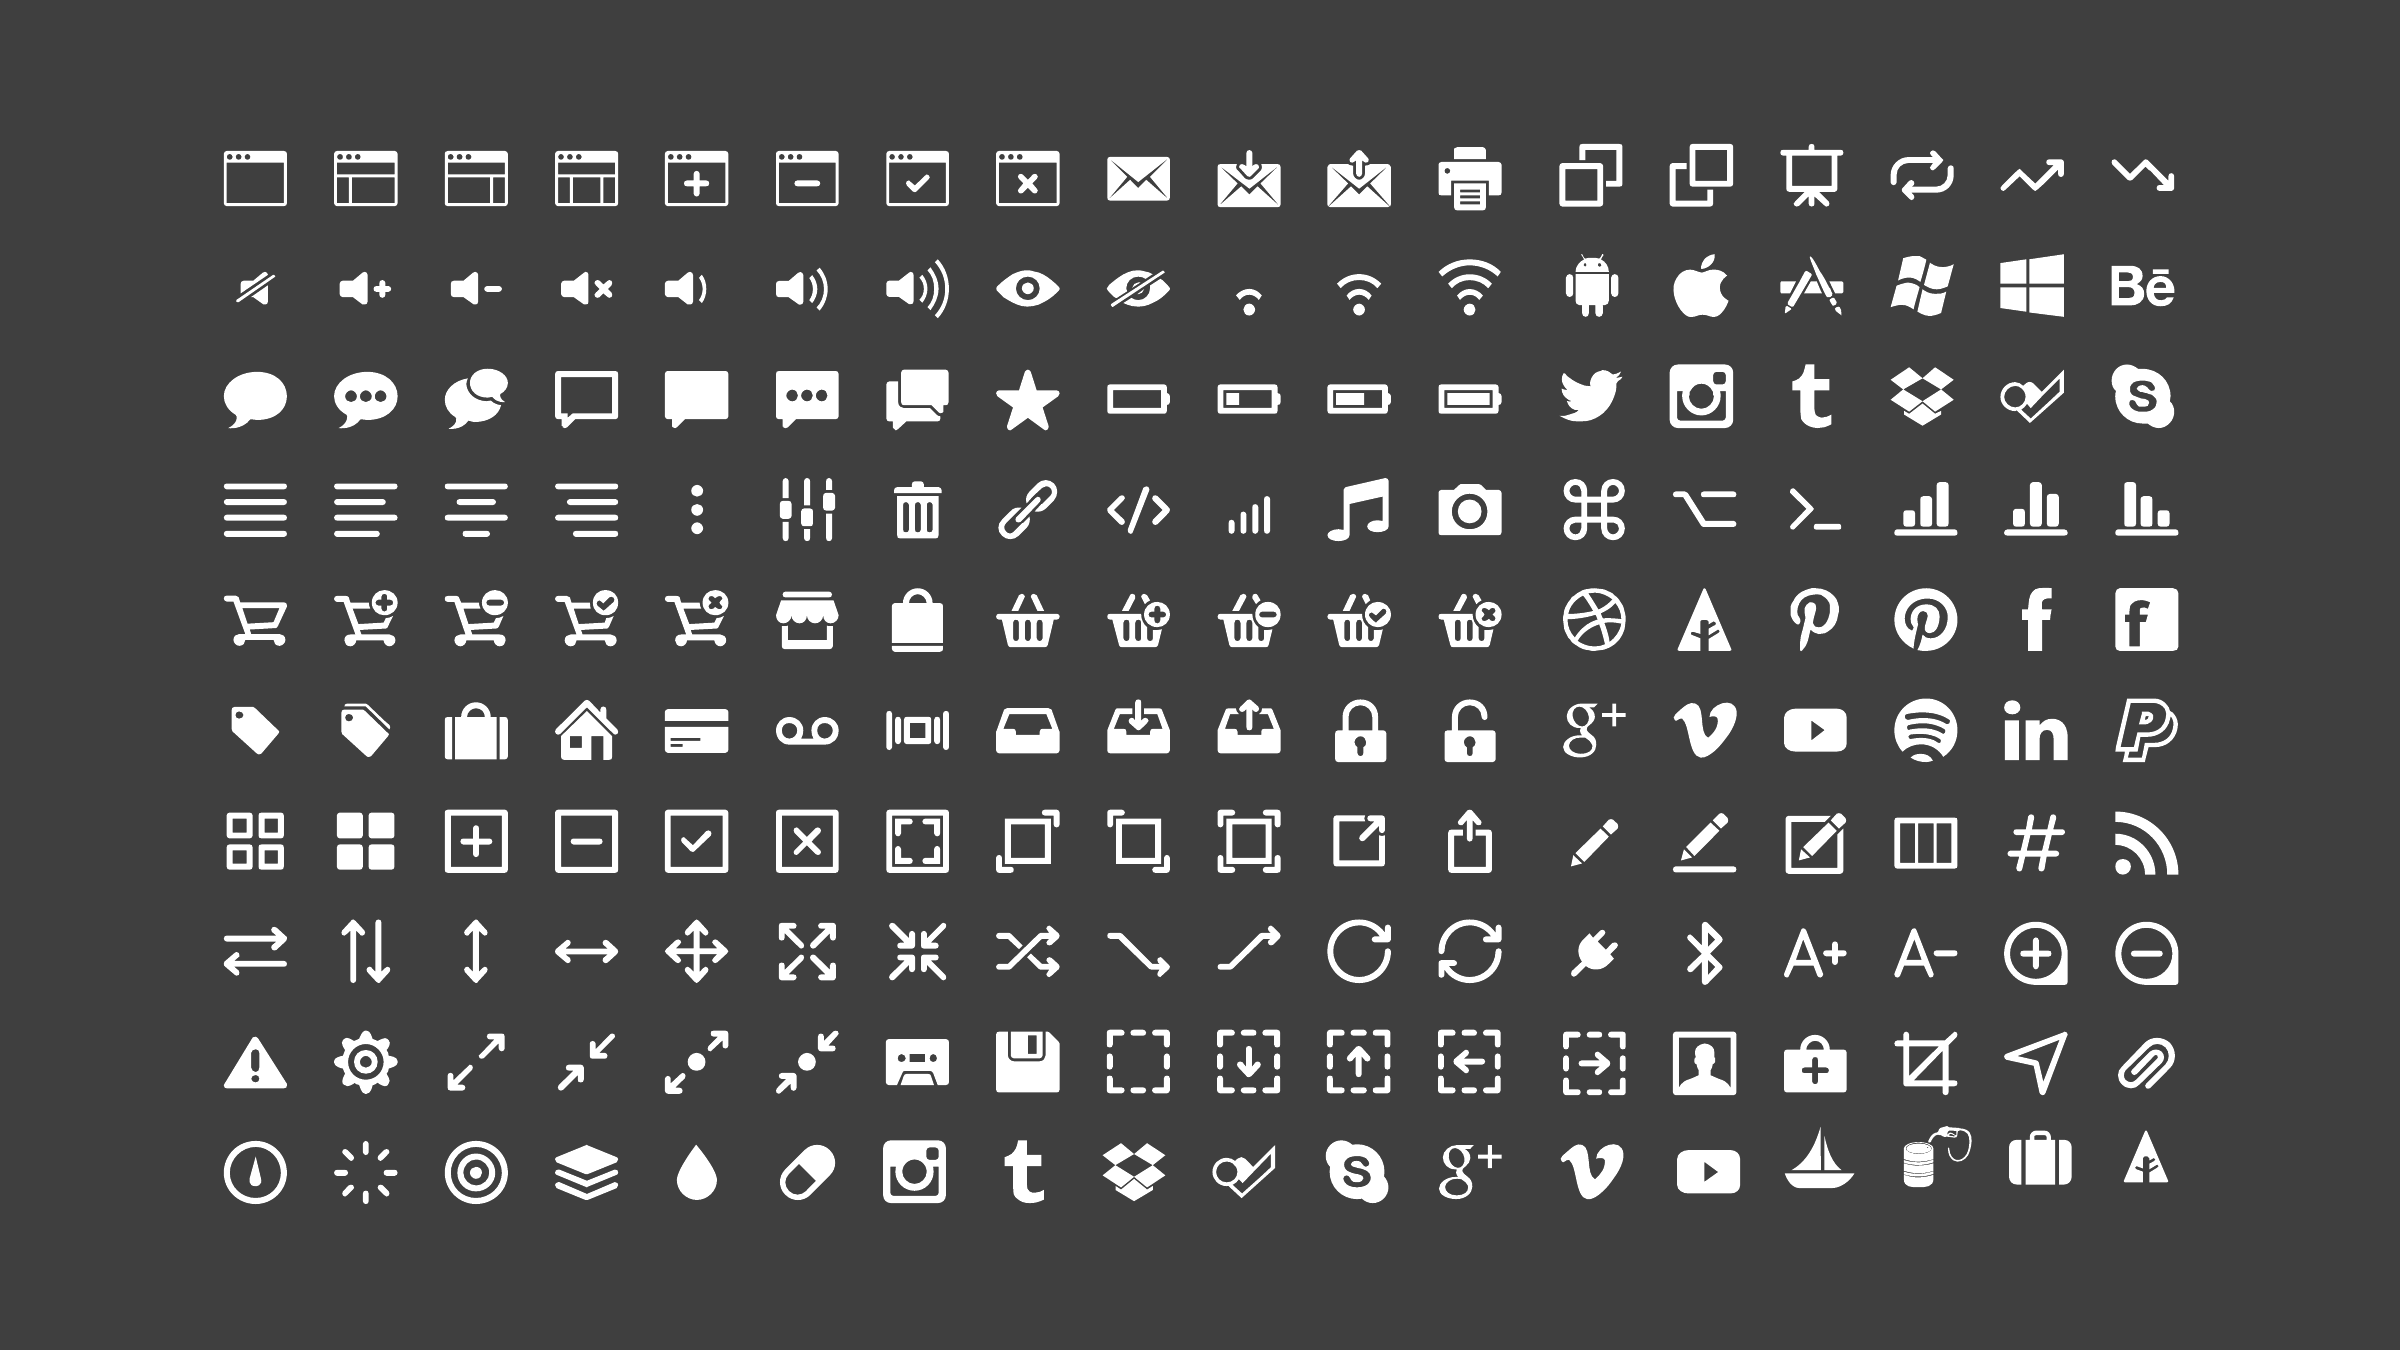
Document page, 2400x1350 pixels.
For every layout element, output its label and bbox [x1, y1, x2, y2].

text_box [2004, 1031, 2068, 1096]
text_box [804, 477, 811, 506]
text_box [996, 270, 1060, 307]
text_box [1372, 1075, 1391, 1094]
text_box [341, 709, 389, 757]
text_box [1004, 818, 1051, 864]
text_box [1217, 1029, 1235, 1048]
text_box [810, 922, 836, 949]
text_box [779, 500, 792, 519]
text_box [1791, 1126, 1821, 1171]
text_box [555, 809, 619, 873]
text_box [891, 645, 943, 652]
text_box [2111, 364, 2175, 429]
text_box [250, 285, 268, 305]
text_box [1337, 274, 1382, 289]
text_box [1333, 815, 1385, 867]
text_box [782, 477, 789, 499]
text_box [334, 1169, 349, 1176]
text_box [223, 926, 287, 951]
text_box [368, 844, 395, 870]
text_box [1680, 849, 1693, 861]
text_box [776, 717, 839, 745]
text_box [1453, 1049, 1486, 1074]
text_box [444, 1140, 508, 1205]
text_box [996, 1031, 1060, 1093]
text_box [1349, 150, 1369, 177]
text_box [1686, 822, 1720, 856]
text_box [1673, 269, 1729, 317]
text_box [1823, 941, 1847, 966]
text_box [779, 1144, 836, 1201]
text_box [1102, 1143, 1166, 1202]
text_box [809, 275, 818, 304]
text_box [342, 1149, 355, 1161]
text_box [236, 274, 276, 303]
text_box [1163, 1053, 1170, 1070]
text_box [373, 280, 392, 298]
text_box [334, 150, 398, 207]
text_box [1107, 809, 1125, 828]
text_box [1327, 164, 1391, 208]
text_box [1239, 150, 1260, 177]
text_box [1608, 1031, 1626, 1050]
text_box [1448, 274, 1492, 289]
text_box [1478, 1145, 1502, 1169]
text_box [664, 595, 727, 647]
text_box [1346, 1046, 1371, 1078]
text_box [1559, 370, 1623, 422]
text_box [1232, 593, 1247, 611]
text_box [1107, 708, 1170, 754]
text_box [1342, 593, 1357, 611]
text_box [1239, 699, 1260, 731]
text_box [462, 530, 491, 537]
text_box [996, 708, 1060, 754]
text_box [817, 1030, 839, 1052]
text_box [572, 530, 619, 537]
text_box [1255, 601, 1281, 628]
text_box [1128, 699, 1149, 731]
text_box [1217, 1075, 1235, 1094]
text_box [886, 381, 941, 431]
text_box [1448, 829, 1492, 873]
text_box [1563, 1055, 1569, 1072]
text_box [377, 1149, 390, 1161]
text_box [481, 590, 508, 616]
text_box [1236, 288, 1262, 300]
text_box [1438, 919, 1502, 955]
text_box [901, 369, 949, 414]
text_box [223, 371, 287, 429]
text_box [801, 508, 813, 527]
text_box [823, 492, 836, 511]
text_box [1116, 818, 1162, 864]
text_box [1575, 274, 1609, 317]
text_box [1004, 1140, 1044, 1204]
text_box [484, 286, 502, 292]
text_box [368, 812, 395, 839]
text_box [223, 1140, 287, 1205]
text_box [1784, 928, 1824, 978]
text_box [334, 530, 380, 537]
text_box [1217, 854, 1236, 873]
text_box [1608, 1077, 1626, 1096]
text_box [1152, 495, 1170, 525]
text_box [1784, 1034, 1847, 1093]
text_box [344, 703, 391, 730]
text_box [444, 483, 508, 490]
text_box [1472, 593, 1482, 605]
text_box [555, 939, 619, 964]
text_box [444, 717, 453, 760]
text_box [1041, 809, 1060, 828]
text_box [1152, 854, 1170, 873]
text_box [1894, 817, 1958, 869]
text_box [1586, 1031, 1603, 1038]
text_box [1372, 1029, 1391, 1048]
text_box [664, 1072, 686, 1094]
text_box [555, 1169, 619, 1188]
text_box [778, 954, 805, 981]
text_box [897, 496, 939, 539]
text_box [1933, 950, 1958, 957]
text_box [1326, 1075, 1345, 1094]
text_box [450, 271, 479, 305]
text_box [334, 595, 396, 647]
text_box [1228, 519, 1235, 534]
text_box [2146, 276, 2175, 307]
text_box [1127, 486, 1150, 534]
text_box [676, 1144, 717, 1200]
text_box [1438, 1029, 1456, 1048]
text_box [1107, 156, 1170, 201]
text_box [566, 499, 619, 506]
text_box [223, 1036, 287, 1089]
text_box [1461, 1029, 1478, 1036]
text_box [1217, 613, 1273, 648]
text_box [1571, 929, 1619, 977]
text_box [1384, 1053, 1391, 1070]
text_box [891, 588, 943, 643]
text_box [1438, 1075, 1456, 1094]
text_box [1563, 1031, 1581, 1050]
text_box [782, 521, 789, 542]
text_box [1830, 813, 1847, 829]
text_box [1274, 1053, 1281, 1070]
text_box [444, 595, 506, 647]
text_box [1350, 1087, 1367, 1094]
text_box [664, 809, 729, 873]
text_box [1262, 1075, 1281, 1094]
text_box [1243, 303, 1256, 316]
text_box [1475, 601, 1502, 628]
text_box [2007, 814, 2066, 872]
text_box [223, 514, 287, 521]
text_box [996, 854, 1014, 873]
text_box [223, 951, 287, 976]
text_box [776, 1072, 797, 1094]
text_box [1894, 1031, 1958, 1096]
text_box [1152, 1029, 1170, 1048]
text_box [1494, 1053, 1501, 1070]
text_box [1237, 1046, 1261, 1078]
text_box [1262, 1029, 1281, 1048]
text_box [702, 590, 729, 616]
text_box [664, 919, 729, 984]
text_box [1106, 1029, 1125, 1048]
text_box [776, 600, 839, 624]
text_box [1677, 1150, 1741, 1194]
text_box [1901, 165, 1954, 201]
text_box [886, 710, 893, 751]
text_box [223, 595, 287, 646]
text_box [258, 844, 284, 870]
text_box [561, 271, 589, 305]
text_box [691, 522, 704, 535]
text_box [1240, 1029, 1257, 1036]
text_box [1917, 289, 1947, 316]
text_box [1353, 303, 1365, 316]
text_box [555, 595, 617, 647]
text_box [1262, 854, 1281, 873]
text_box [1144, 601, 1170, 628]
text_box [921, 954, 947, 981]
text_box [456, 499, 497, 506]
text_box [1438, 948, 1502, 984]
text_box [1438, 1145, 1474, 1200]
text_box [776, 809, 839, 873]
text_box [589, 1033, 616, 1059]
text_box [1890, 150, 1944, 186]
text_box [1563, 1077, 1581, 1096]
text_box [1890, 282, 1920, 310]
text_box [469, 368, 508, 403]
text_box [223, 499, 287, 506]
text_box [1890, 367, 1954, 426]
text_box [927, 267, 939, 311]
text_box [339, 271, 368, 305]
text_box [1559, 163, 1604, 207]
text_box [1669, 364, 1734, 429]
text_box [1565, 274, 1574, 297]
text_box [334, 514, 398, 521]
text_box [1578, 1051, 1611, 1076]
text_box [2000, 369, 2064, 423]
text_box [1924, 262, 1954, 290]
text_box [1240, 1087, 1257, 1094]
text_box [1454, 183, 1486, 211]
text_box [334, 1030, 398, 1094]
text_box [798, 1052, 816, 1071]
text_box [1701, 254, 1715, 269]
text_box [1217, 1053, 1224, 1070]
text_box [1438, 161, 1502, 196]
text_box [1217, 809, 1236, 828]
text_box [334, 499, 386, 506]
text_box [1327, 384, 1391, 414]
text_box [499, 717, 508, 760]
text_box [782, 591, 833, 598]
text_box [885, 1039, 949, 1086]
text_box [816, 267, 828, 311]
text_box [1217, 384, 1281, 414]
text_box [1562, 478, 2180, 763]
text_box [444, 809, 508, 873]
text_box [557, 1064, 584, 1091]
text_box [1027, 953, 1060, 978]
text_box [1672, 1031, 1737, 1096]
text_box [478, 1033, 505, 1059]
text_box [2029, 254, 2064, 284]
text_box [1894, 928, 1934, 978]
text_box [555, 483, 619, 490]
text_box [2000, 287, 2027, 312]
text_box [455, 702, 497, 760]
text_box [223, 150, 287, 207]
text_box [664, 150, 729, 207]
text_box [1780, 281, 1796, 294]
text_box [826, 513, 833, 542]
text_box [919, 274, 928, 303]
text_box [1453, 593, 1467, 611]
text_box [1898, 256, 1927, 282]
text_box [1130, 1029, 1147, 1036]
text_box [1669, 163, 1714, 207]
text_box [444, 378, 502, 429]
text_box [1461, 1087, 1478, 1094]
text_box [889, 954, 916, 981]
text_box [1107, 495, 1125, 525]
text_box [996, 925, 1060, 970]
text_box [2004, 921, 2068, 985]
text_box [1780, 143, 1844, 207]
text_box [231, 706, 280, 755]
text_box [1575, 254, 1609, 272]
text_box [826, 477, 833, 490]
text_box [555, 1182, 619, 1200]
text_box [377, 1184, 390, 1197]
text_box [226, 812, 253, 839]
text_box [2029, 287, 2064, 317]
text_box [1463, 303, 1476, 316]
text_box [362, 1190, 369, 1205]
text_box [226, 844, 253, 870]
text_box [1217, 708, 1281, 754]
text_box [342, 1184, 355, 1197]
text_box [1212, 1145, 1276, 1199]
text_box [2118, 1037, 2175, 1089]
text_box [1903, 1125, 1972, 1189]
text_box [1611, 274, 1619, 297]
text_box [1438, 484, 1502, 536]
text_box [1326, 1053, 1333, 1070]
text_box [781, 625, 833, 650]
text_box [1444, 699, 1496, 763]
text_box [1252, 504, 1259, 534]
text_box [1687, 921, 1723, 985]
text_box [2111, 265, 2145, 306]
text_box [1015, 496, 1041, 523]
text_box [444, 150, 508, 207]
text_box [2115, 811, 2179, 875]
text_box [776, 272, 804, 305]
text_box [1362, 593, 1371, 605]
text_box [1792, 364, 1832, 429]
text_box [2000, 259, 2027, 284]
text_box [223, 530, 287, 537]
text_box [1829, 281, 1844, 294]
text_box [1327, 613, 1383, 648]
text_box [1454, 147, 1486, 160]
text_box [1438, 259, 1501, 277]
text_box [1672, 866, 1737, 873]
text_box [886, 809, 949, 873]
text_box [687, 1052, 706, 1071]
text_box [1011, 593, 1025, 611]
text_box [886, 271, 914, 305]
text_box [1438, 384, 1502, 414]
text_box [804, 529, 811, 542]
text_box [555, 514, 619, 521]
text_box [886, 150, 949, 207]
text_box [664, 271, 694, 305]
text_box [883, 1140, 946, 1204]
text_box [1350, 1029, 1367, 1036]
text_box [934, 716, 941, 745]
text_box [1262, 809, 1281, 828]
text_box [2009, 1139, 2022, 1185]
text_box [1107, 384, 1170, 414]
text_box [1121, 593, 1136, 611]
text_box [1106, 1053, 1113, 1070]
text_box [334, 483, 398, 490]
text_box [1335, 699, 1387, 763]
text_box [934, 259, 949, 319]
text_box [889, 922, 916, 949]
text_box [1482, 1075, 1501, 1094]
text_box [1217, 164, 1281, 208]
text_box [555, 150, 619, 207]
text_box [1141, 593, 1151, 605]
text_box [1482, 1029, 1501, 1048]
text_box [2059, 1139, 2072, 1185]
text_box [996, 150, 1060, 207]
text_box [383, 1169, 398, 1176]
text_box [1365, 601, 1391, 628]
text_box [1457, 289, 1483, 301]
text_box [1784, 256, 1837, 314]
text_box [943, 710, 949, 751]
text_box [1602, 819, 1619, 835]
text_box [691, 504, 704, 516]
text_box [1325, 1140, 1389, 1204]
text_box [1619, 1055, 1626, 1072]
text_box [444, 514, 508, 521]
text_box [2111, 159, 2175, 191]
text_box [810, 954, 836, 981]
text_box [1586, 1089, 1603, 1096]
text_box [894, 481, 942, 494]
text_box [2025, 1130, 2056, 1185]
text_box [1570, 855, 1583, 867]
text_box [1252, 593, 1261, 605]
text_box [1327, 919, 1391, 984]
text_box [1240, 511, 1247, 534]
text_box [336, 812, 363, 839]
text_box [1130, 1087, 1147, 1094]
text_box [223, 483, 287, 490]
text_box [1326, 1029, 1345, 1048]
text_box [1107, 613, 1162, 648]
text_box [594, 280, 613, 298]
text_box [1106, 270, 1170, 307]
text_box [691, 484, 704, 497]
text_box [555, 699, 619, 760]
text_box [1107, 932, 1170, 978]
text_box [1152, 1075, 1170, 1094]
text_box [698, 274, 707, 304]
text_box [2115, 921, 2179, 985]
text_box [996, 369, 1060, 431]
text_box [447, 1064, 473, 1091]
text_box [592, 590, 619, 616]
text_box [1579, 143, 1623, 187]
text_box [1575, 828, 1609, 862]
text_box [1689, 143, 1734, 187]
text_box [240, 271, 268, 294]
text_box [341, 919, 366, 984]
text_box [776, 150, 839, 207]
text_box [1784, 1172, 1855, 1189]
text_box [664, 726, 729, 753]
text_box [1834, 306, 1842, 316]
text_box [1824, 1135, 1842, 1171]
text_box [2152, 269, 2169, 274]
text_box [776, 371, 839, 429]
text_box [1560, 1144, 1624, 1200]
text_box [1226, 818, 1272, 864]
text_box [1785, 815, 1844, 874]
text_box [555, 1144, 619, 1175]
text_box [996, 613, 1060, 648]
text_box [998, 507, 1030, 540]
text_box [707, 1030, 729, 1052]
text_box [1346, 288, 1372, 300]
text_box [1457, 809, 1482, 842]
text_box [1438, 1053, 1444, 1070]
text_box [921, 922, 947, 949]
text_box [371, 590, 398, 616]
text_box [555, 371, 619, 429]
text_box [1264, 496, 1271, 534]
text_box [258, 812, 284, 839]
text_box [664, 371, 729, 429]
text_box [664, 709, 729, 721]
text_box [778, 922, 805, 949]
text_box [464, 919, 488, 984]
text_box [1438, 613, 1494, 648]
text_box [903, 716, 932, 745]
text_box [1030, 593, 1045, 611]
text_box [362, 1140, 369, 1156]
text_box [1327, 477, 1389, 542]
text_box [1217, 925, 1281, 970]
text_box [366, 919, 391, 984]
text_box [895, 716, 902, 745]
text_box [1026, 480, 1058, 512]
text_box [1712, 813, 1729, 829]
text_box [2000, 159, 2064, 191]
text_box [2123, 1130, 2169, 1183]
text_box [336, 844, 363, 870]
text_box [1106, 1075, 1125, 1094]
text_box [334, 371, 398, 429]
